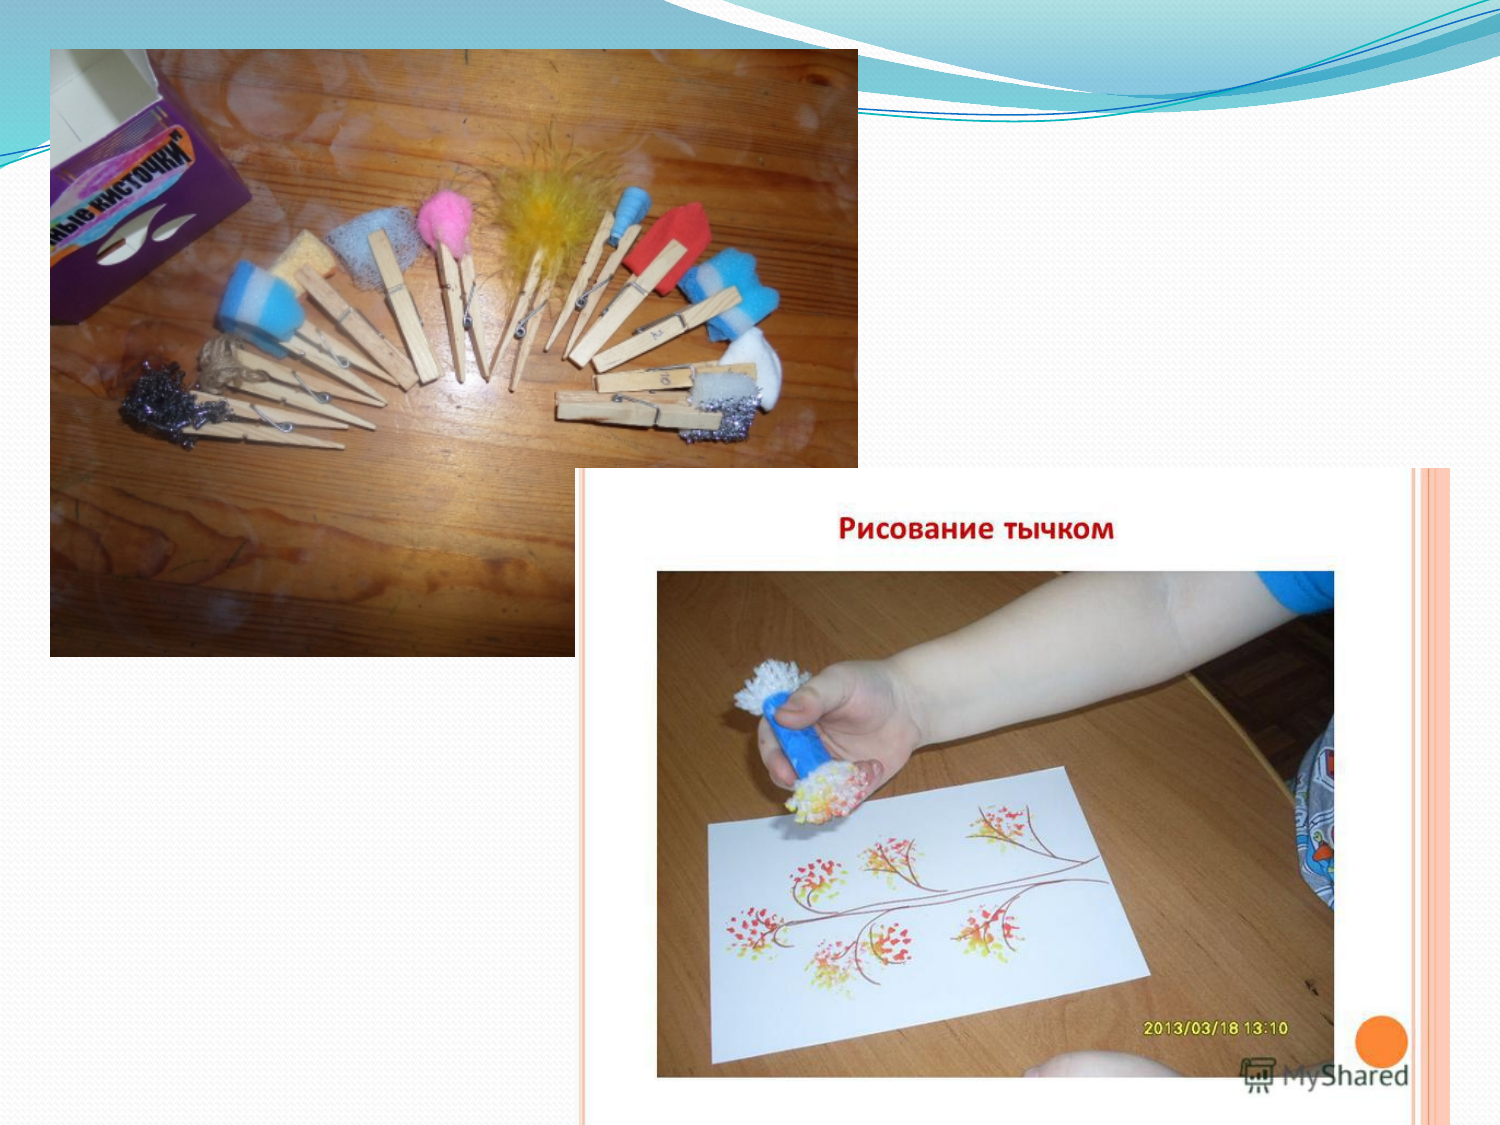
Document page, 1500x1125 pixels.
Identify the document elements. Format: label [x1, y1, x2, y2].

picture [49, 49, 1451, 1125]
